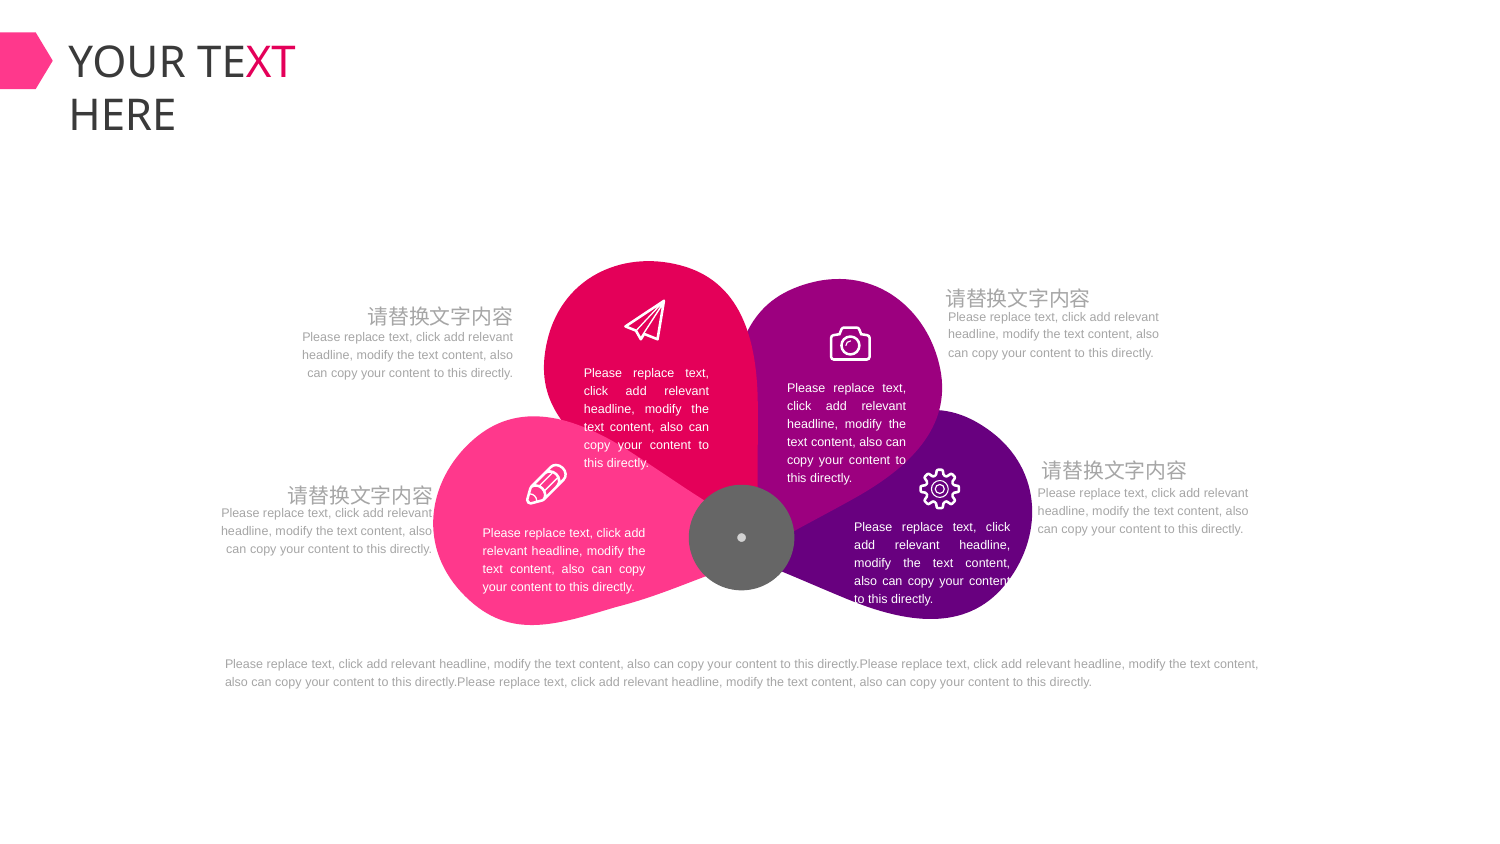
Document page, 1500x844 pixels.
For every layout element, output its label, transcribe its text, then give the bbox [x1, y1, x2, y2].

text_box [291, 299, 444, 381]
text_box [210, 477, 434, 557]
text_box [1025, 281, 1169, 361]
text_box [444, 265, 1025, 655]
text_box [1037, 453, 1259, 537]
text_box YOUR TEXT HERE [57, 28, 389, 145]
text_box Please replace text, click add relevant headline, modify the text content, also can copy your content to this directly.Please replace text, click add relevant headline, modify the text content, also can copy your content to this directly.Please replace text, click add relevant headline, modify the text content, also can copy your content to this directly. [225, 653, 1275, 690]
